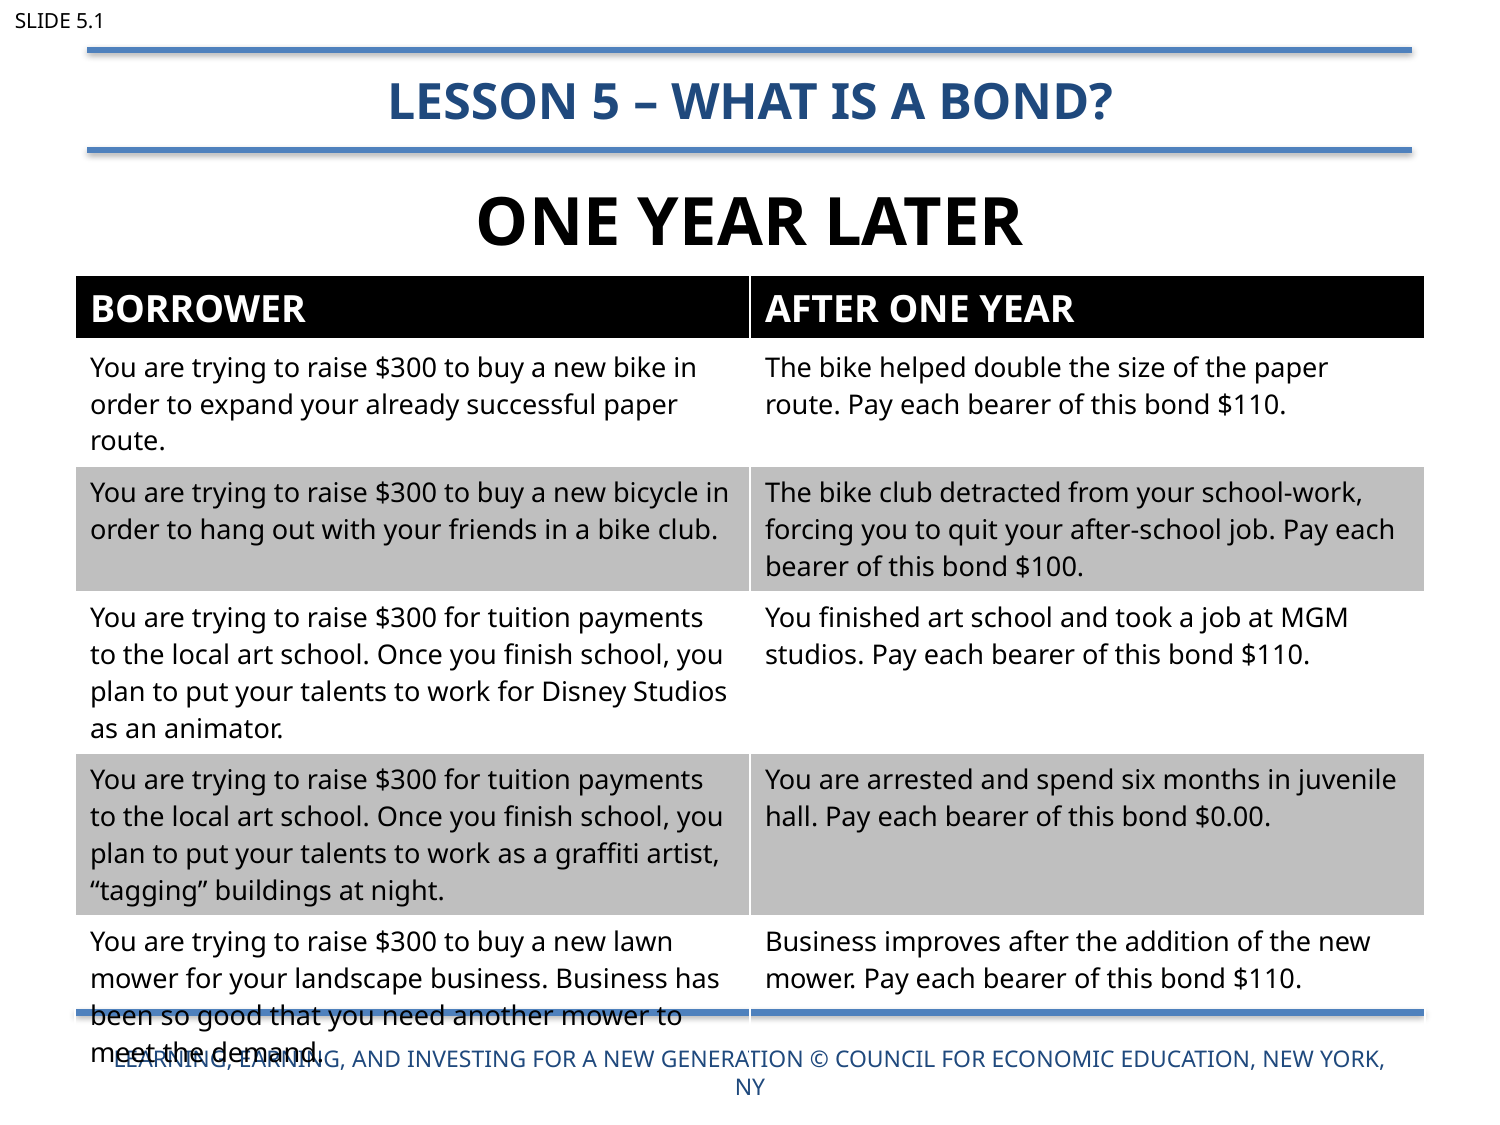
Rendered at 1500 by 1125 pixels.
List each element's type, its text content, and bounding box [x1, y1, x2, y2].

title ONE YEAR LATER [75, 125, 1425, 274]
table_cell The bike club detracted from your school-work, forcing you to quit your after-school job. Pay each bearer of this bond $100. [751, 467, 1424, 591]
table_cell You are trying to raise $300 to buy a new lawn mower for your landscape business. Business has been so good that you need another mower to meet the demand. [76, 916, 749, 1077]
table_cell You are trying to raise $300 for tuition payments to the local art school. Once you finish school, you plan to put your talents to work as a graffiti artist, “tagging” buildings at night. [76, 754, 749, 915]
table_cell You are arrested and spend six months in juvenile hall. Pay each bearer of this bond $0.00. [751, 754, 1424, 915]
table_header BORROWER [76, 276, 749, 338]
table_cell You finished art school and took a job at MGM studios. Pay each bearer of this bond $110. [751, 593, 1424, 753]
table_cell Business improves after the addition of the new mower. Pay each bearer of this bond $110. [751, 916, 1424, 1077]
table_cell You are trying to raise $300 to buy a new bike in order to expand your already successful paper route. [76, 344, 749, 465]
table_cell You are trying to raise $300 to buy a new bicycle in order to hang out with your friends in a bike club. [76, 467, 749, 591]
table_header AFTER ONE YEAR [751, 276, 1424, 338]
table_cell You are trying to raise $300 for tuition payments to the local art school. Once you finish school, you plan to put your talents to work for Disney Studios as an animator. [76, 593, 749, 753]
text_box Slide 5.1 [0, 0, 213, 40]
text_box Lesson 5 – What is a Bond? [125, 62, 1375, 138]
table_cell The bike helped double the size of the paper route. Pay each bearer of this bond $110. [751, 344, 1424, 465]
